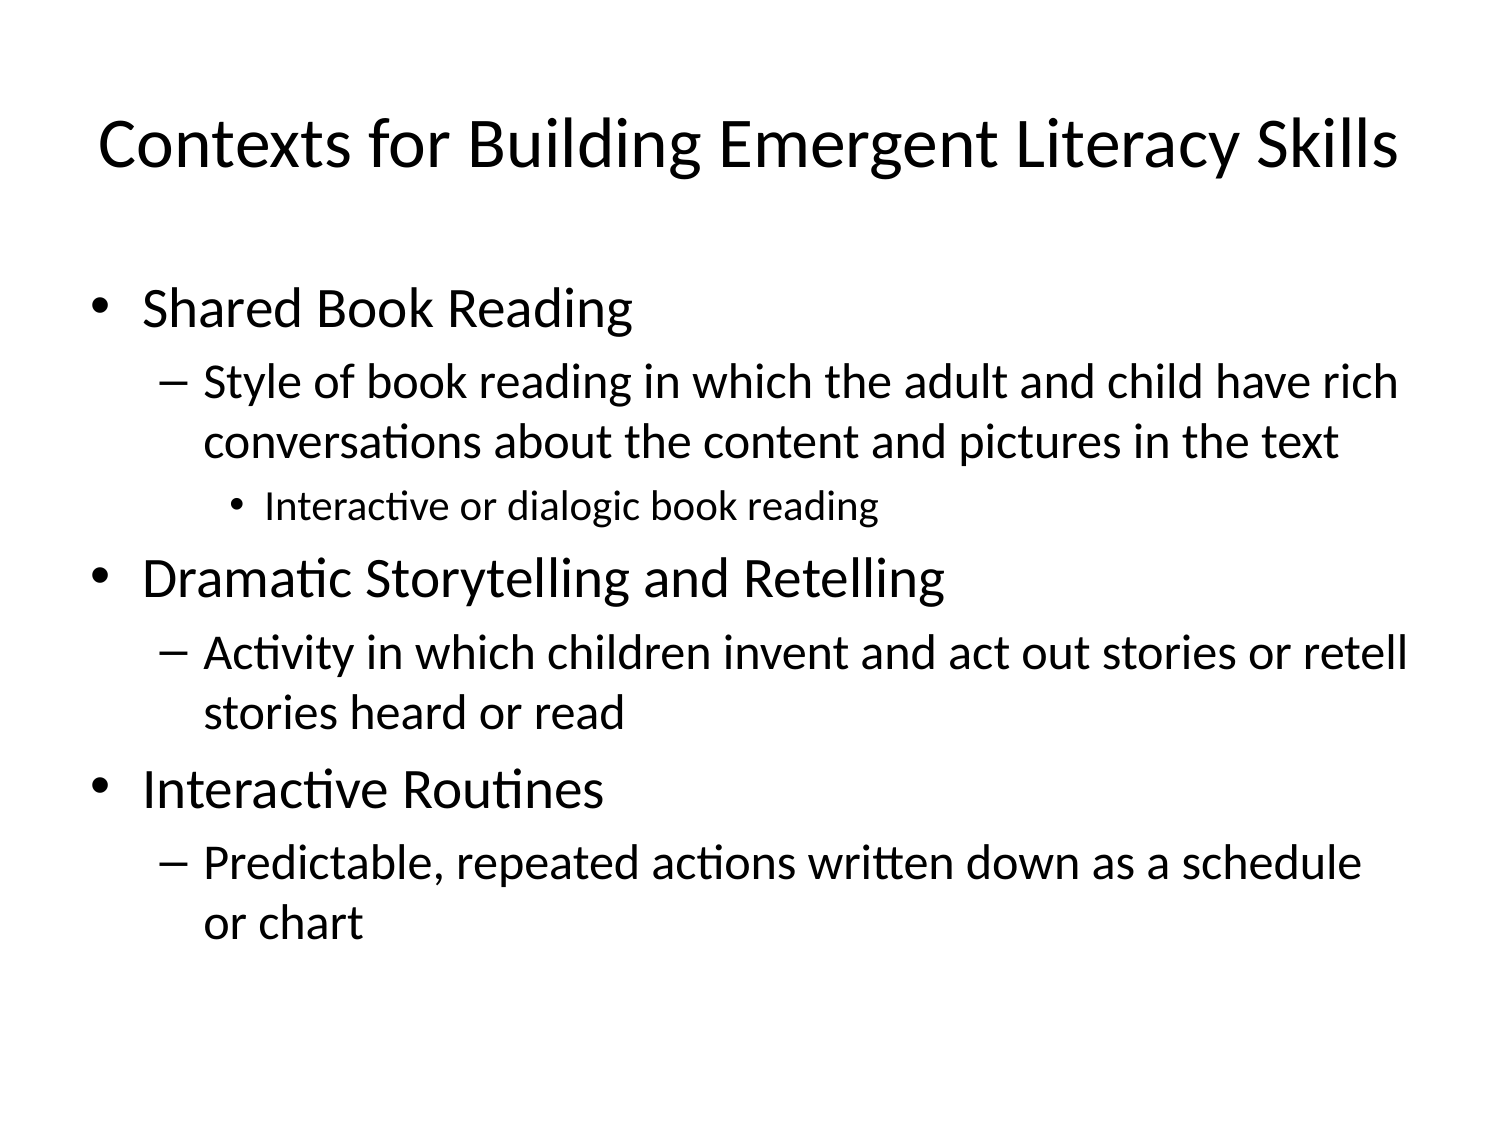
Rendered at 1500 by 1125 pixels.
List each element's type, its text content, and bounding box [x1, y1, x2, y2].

title Contexts for Building Emergent Literacy Skills [75, 45, 1425, 233]
list Shared Book Reading Style of book reading in which the adult and child have rich conversations about the content and pictures in the text Interactive or dialogic book reading Dramatic Storytelling and Retelling Activity in which children invent and act out stories or retell stories heard or read Interactive Routines Predictable, repeated actions written down as a schedule or chart [75, 262, 1425, 1005]
